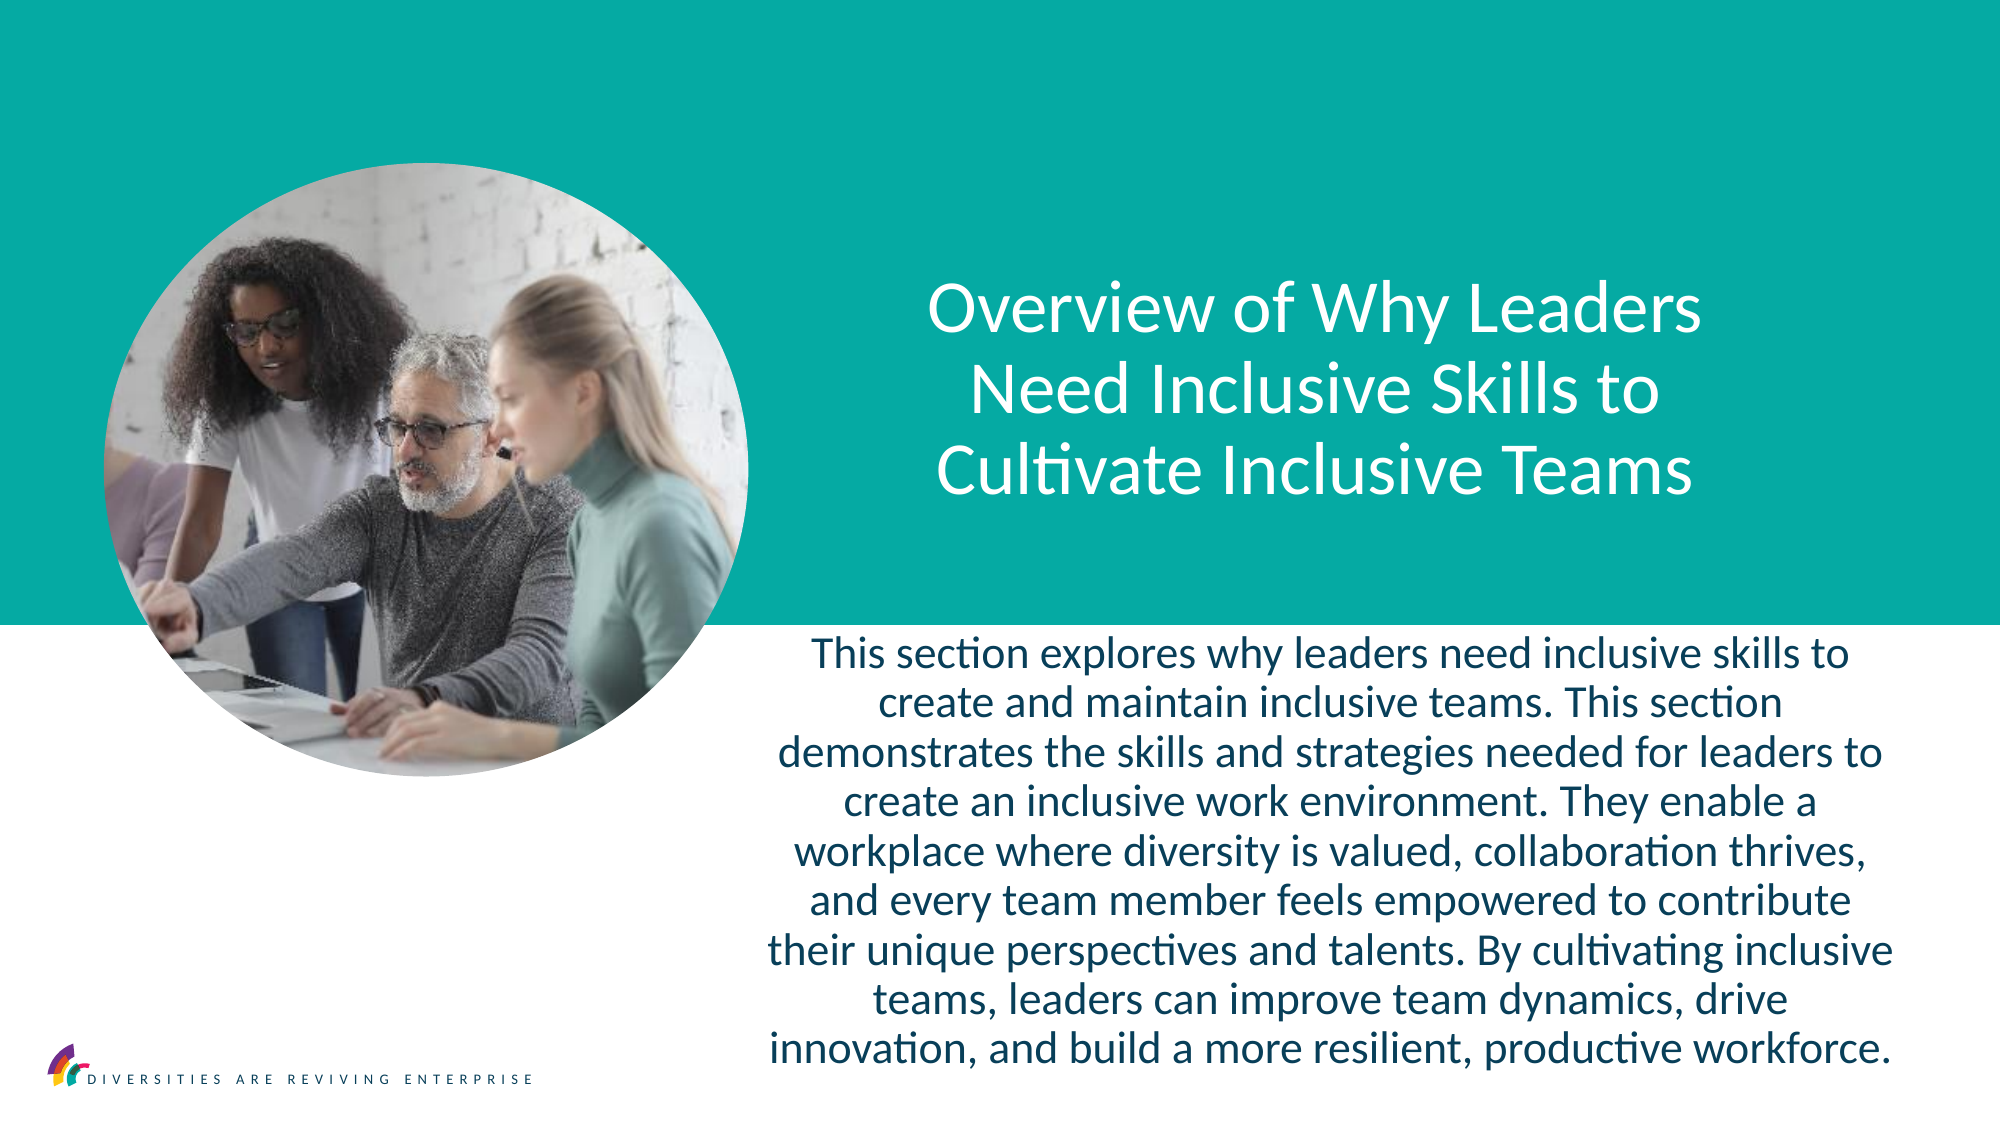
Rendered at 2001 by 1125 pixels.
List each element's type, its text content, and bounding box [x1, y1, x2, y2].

picture [103, 162, 749, 777]
list Overview of Why Leaders Need Inclusive Skills to Cultivate Inclusive Teams [900, 312, 1731, 468]
list This section explores why leaders need inclusive skills to create and maintain inclusive teams. This section demonstrates the skills and strategies needed for leaders to create an inclusive work environment. They enable a workplace where diversity is valued, collaboration thrives, and every team member feels empowered to contribute their unique perspectives and talents. By cultivating inclusive teams, leaders can improve team dynamics, drive innovation, and build a more resilient, productive workforce. [749, 621, 1914, 687]
